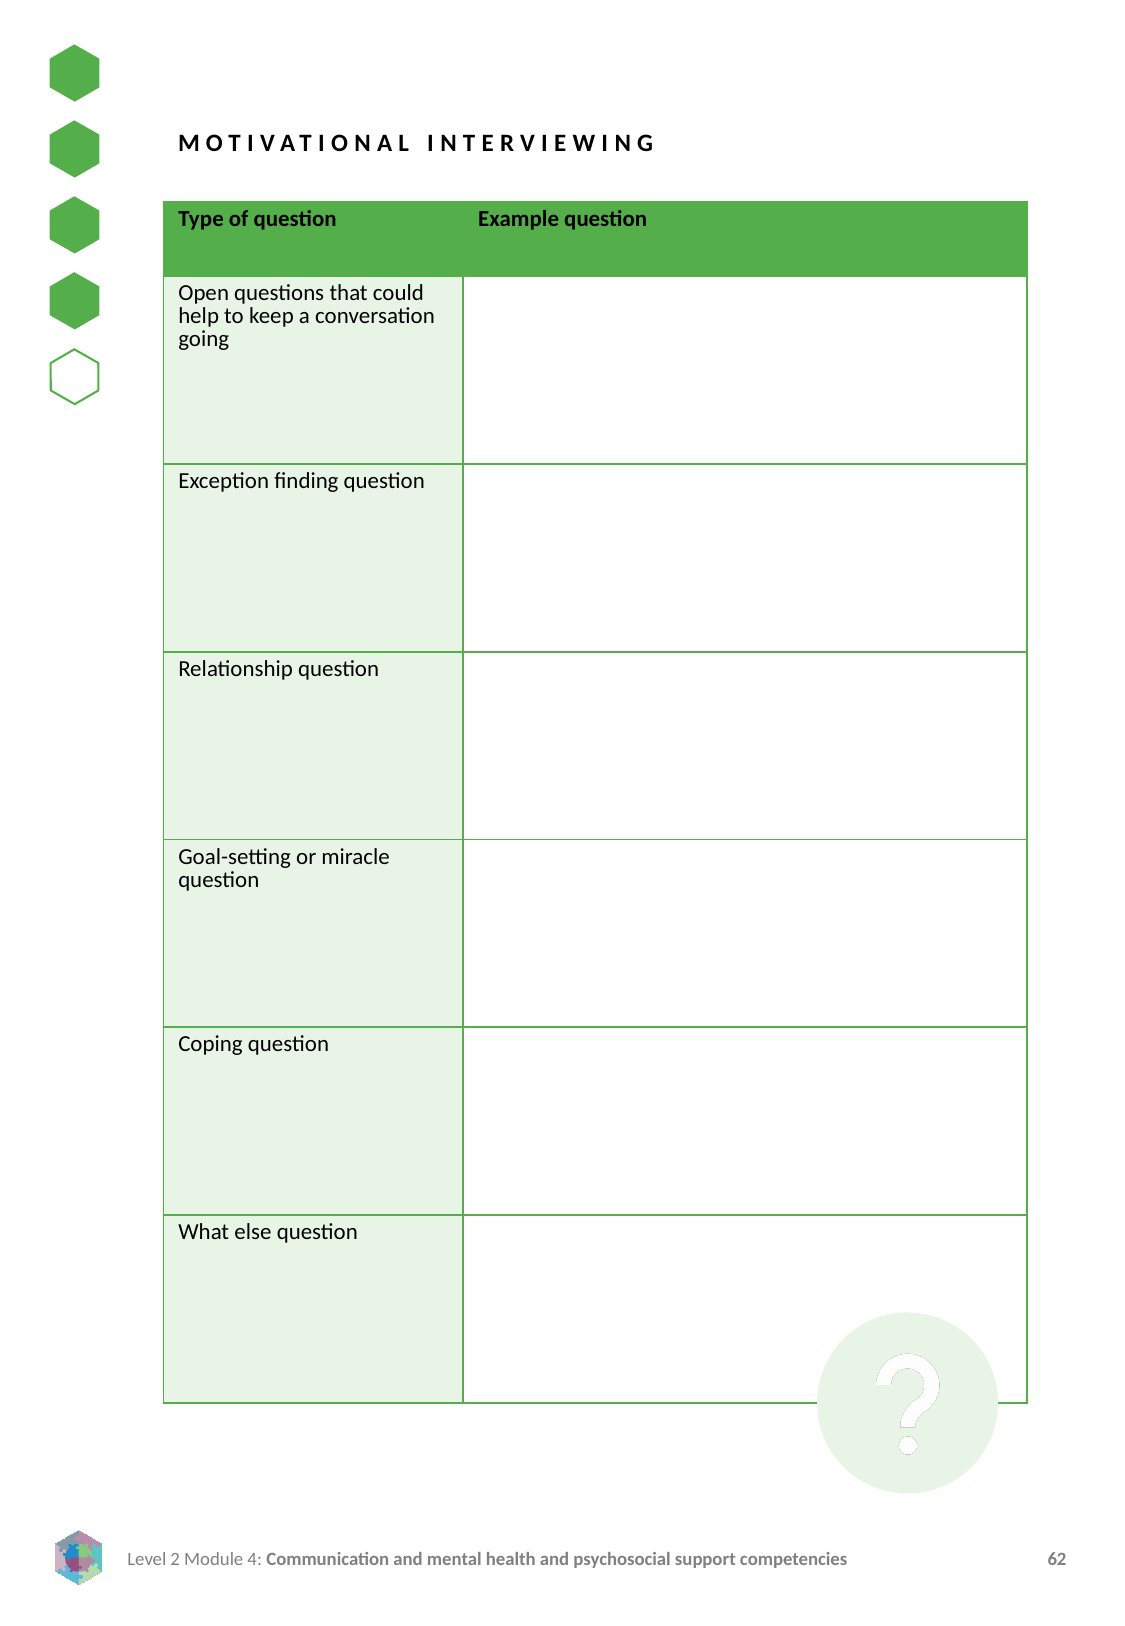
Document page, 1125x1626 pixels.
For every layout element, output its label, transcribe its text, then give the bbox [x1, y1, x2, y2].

text_box [49, 120, 100, 178]
table_cell [464, 277, 1026, 463]
text_box [49, 44, 100, 102]
picture [55, 1530, 102, 1585]
text_box [49, 196, 100, 254]
table_cell [464, 1216, 1026, 1402]
table_header Example question [464, 203, 1026, 275]
text_box [49, 272, 100, 330]
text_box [817, 1312, 999, 1494]
table_cell Relationship question [164, 653, 462, 839]
table_cell [464, 840, 1026, 1026]
table_cell [464, 1028, 1026, 1214]
text_box [49, 348, 100, 406]
table_header Type of question [164, 203, 462, 275]
table_cell [464, 653, 1026, 839]
table_cell Coping question [164, 1028, 462, 1214]
table_cell Open questions that could help to keep a conversation going [164, 277, 462, 463]
text_box MOTIVATIONAL INTERVIEWING [163, 119, 1027, 164]
table_cell Goal-setting or miracle question [164, 840, 462, 1026]
table_cell What else question [164, 1216, 462, 1402]
table_cell [464, 465, 1026, 651]
table_cell Exception finding question [164, 465, 462, 651]
